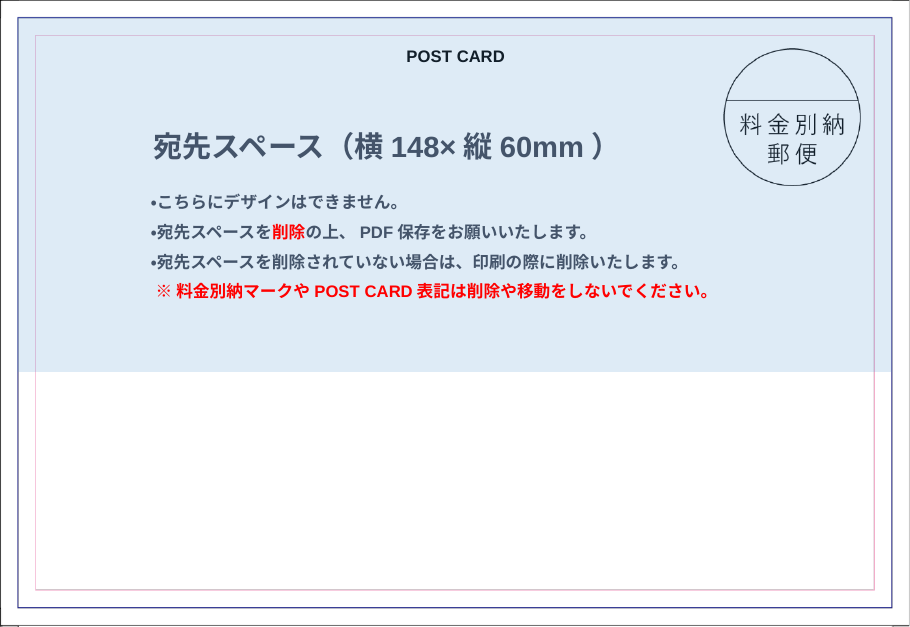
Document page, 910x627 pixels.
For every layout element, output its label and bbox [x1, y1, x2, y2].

text_box [17, 17, 892, 372]
picture [0, 0, 910, 627]
